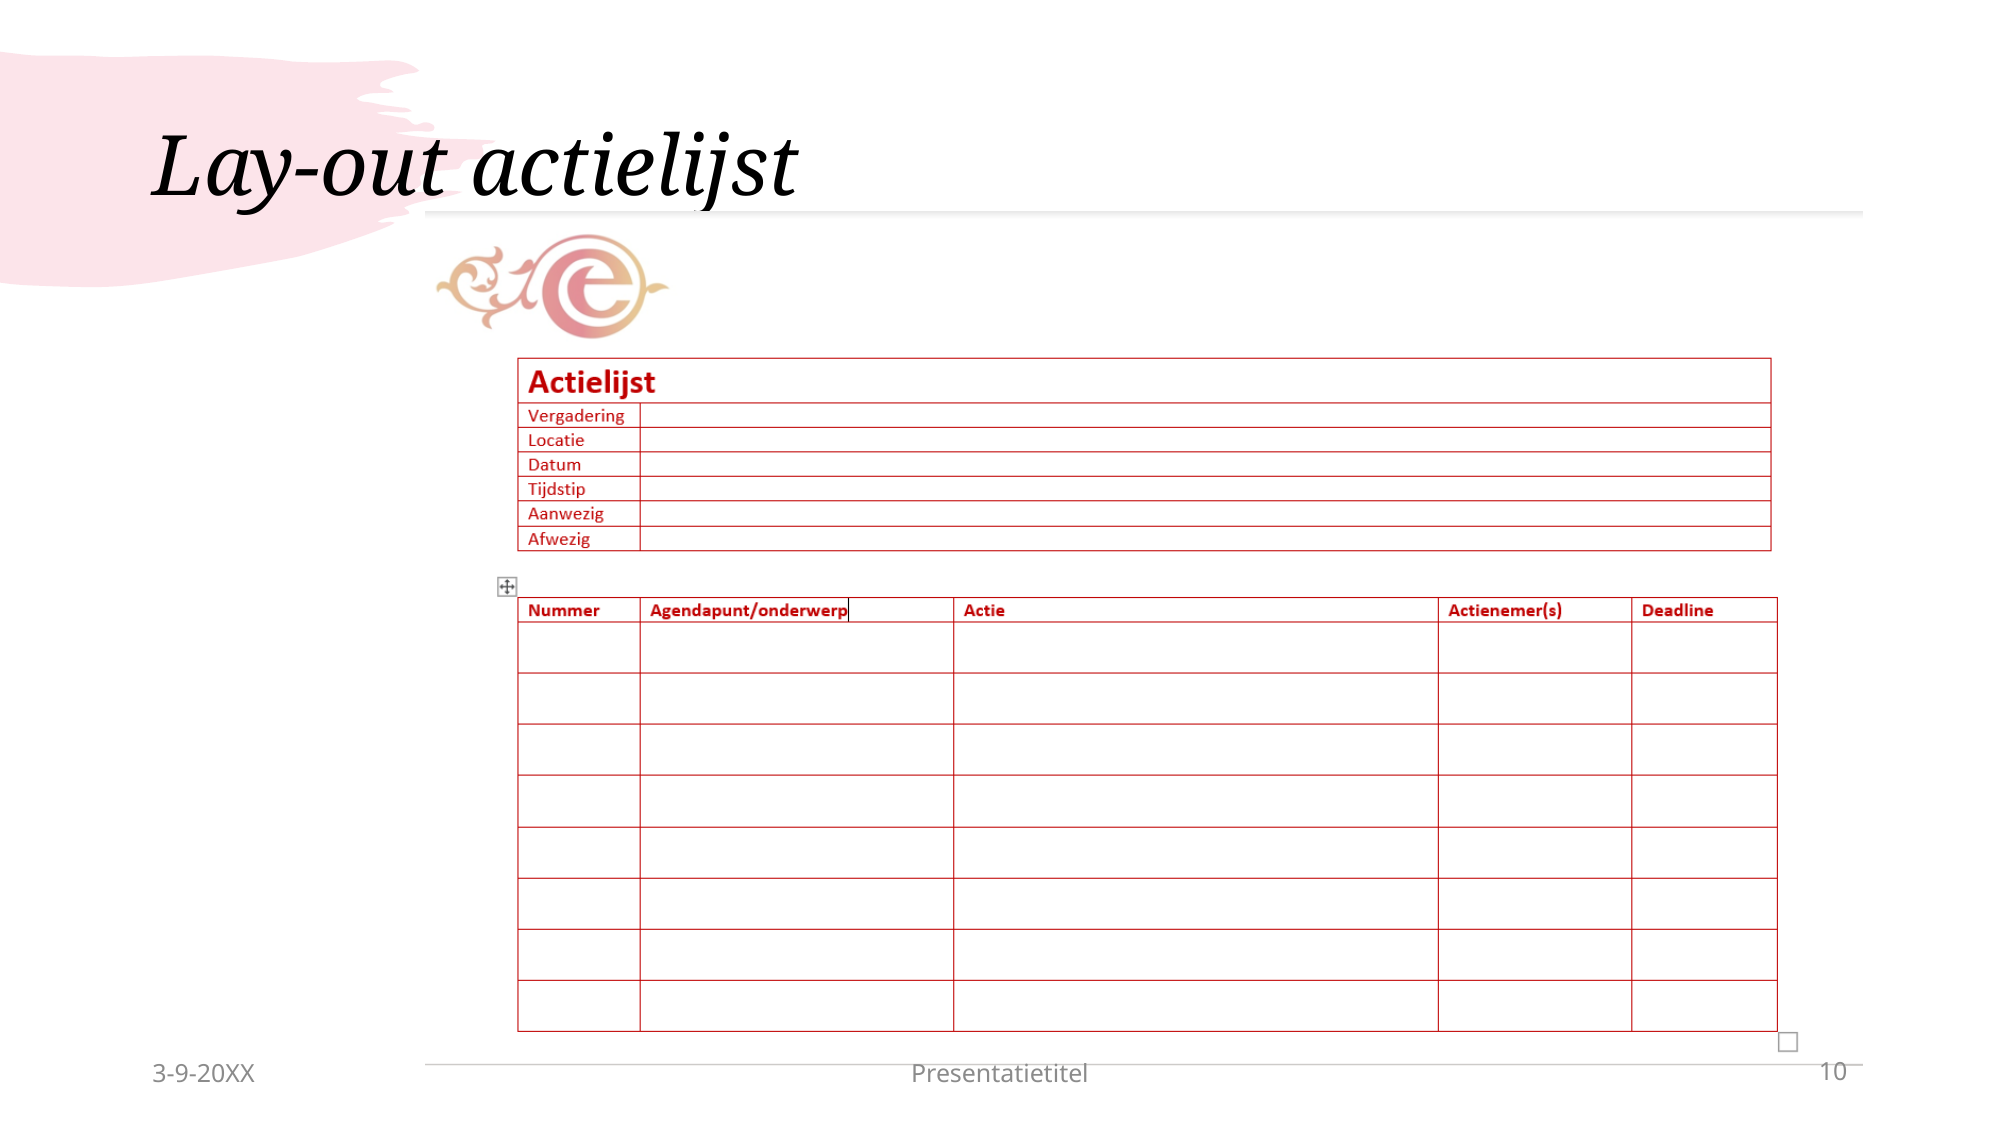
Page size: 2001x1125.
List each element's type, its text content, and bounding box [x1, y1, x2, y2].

footer Presentatietitel [662, 1066, 1338, 1103]
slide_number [137, 1042, 588, 1103]
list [425, 211, 1863, 1066]
title Lay-out actielijst [137, 59, 1863, 278]
slide_number 10 [1412, 1066, 1863, 1103]
